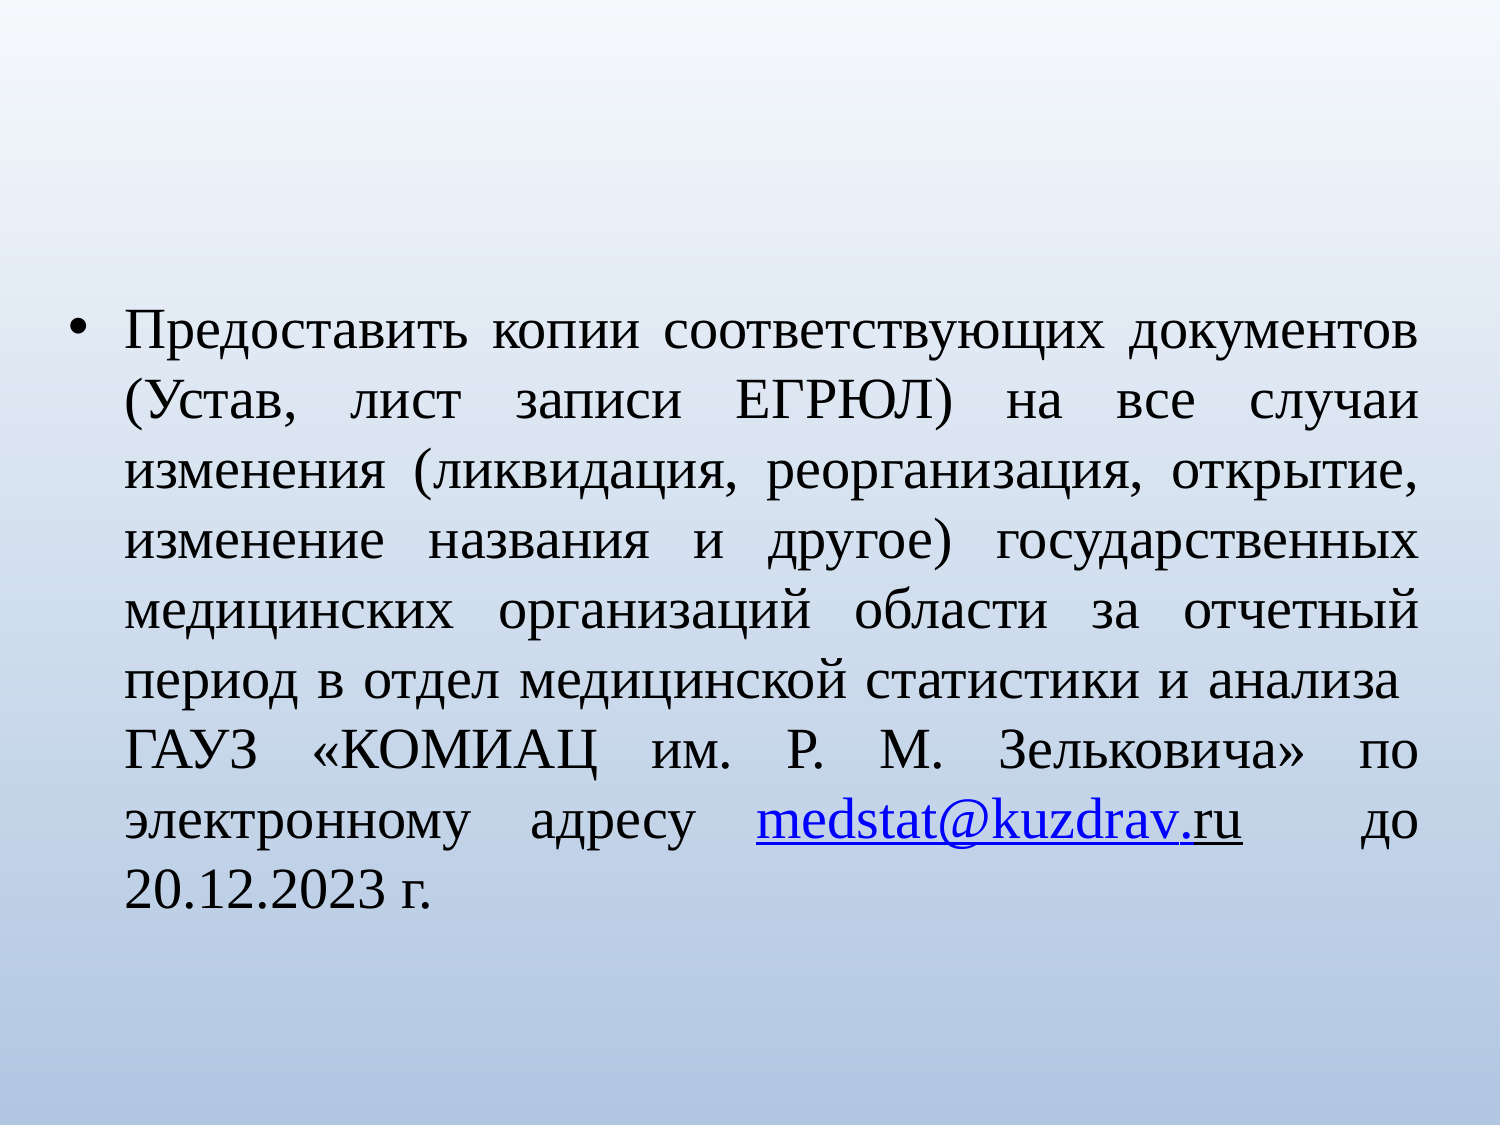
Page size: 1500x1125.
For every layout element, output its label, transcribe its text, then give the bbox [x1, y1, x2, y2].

list Предоставить копии соответствующих документов (Устав, лист записи ЕГРЮЛ) на все случаи изменения (ликвидация, реорганизация, открытие, изменение названия и другое) государственных медицинских организаций области за отчетный период в отдел медицинской статистики и анализа ГАУЗ «КОМИАЦ им. Р. М. Зельковича» по электронному адресу medstat@kuzdrav.ru до 20.12.2023 г. [52, 101, 1436, 1006]
